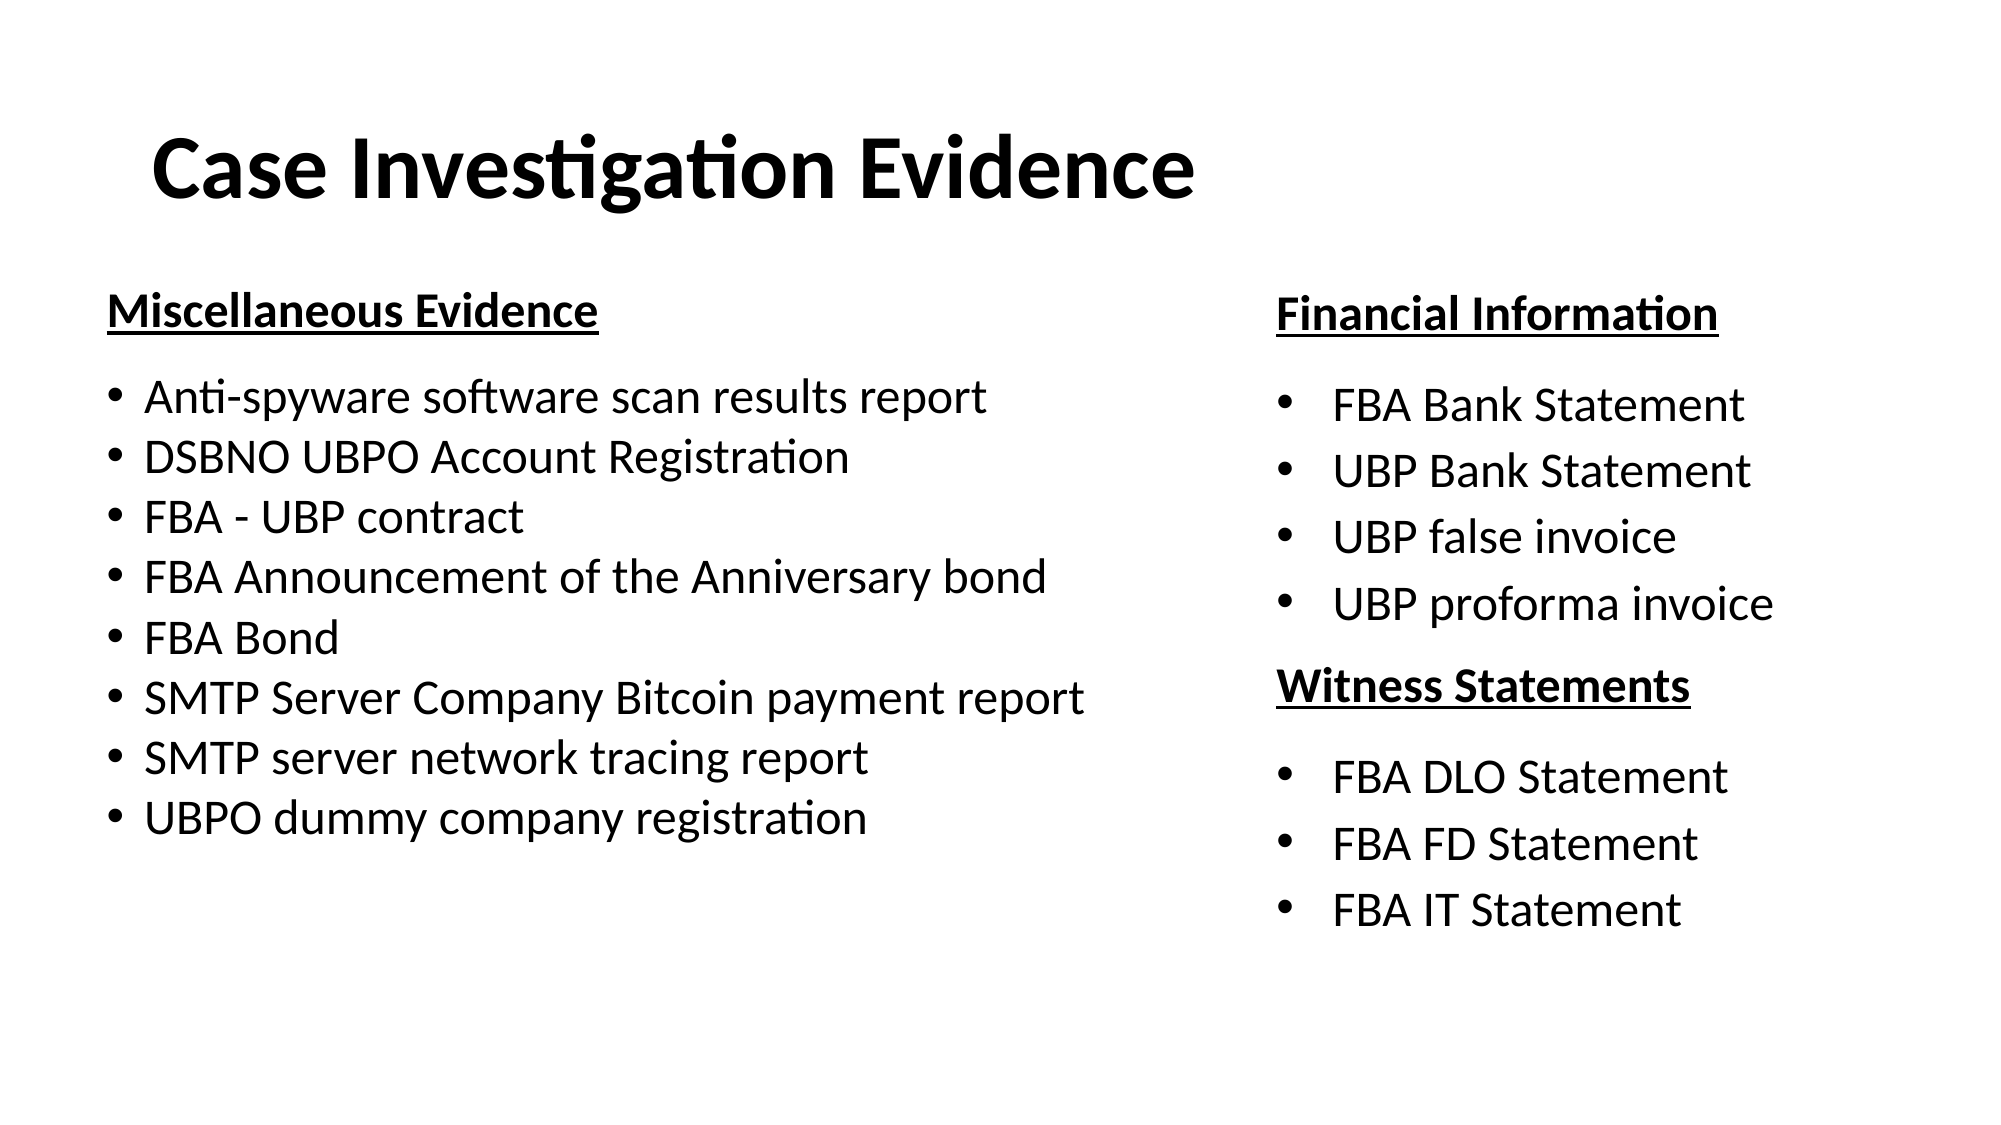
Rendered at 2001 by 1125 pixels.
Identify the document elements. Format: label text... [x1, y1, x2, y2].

list Miscellaneous Evidence Anti-spyware software scan results report DSBNO UBPO Account Registration FBA - UBP contract FBA Announcement of the Anniversary bond FBA Bond SMTP Server Company Bitcoin payment report SMTP server network tracing report UBPO dummy company registration [91, 277, 1229, 931]
title Case Investigation Evidence [137, 59, 1863, 278]
text_box Witness Statements FBA DLO Statement FBA FD Statement FBA IT Statement [1261, 645, 1887, 944]
text_box Financial Information FBA Bank Statement UBP Bank Statement UBP false invoice UBP proforma invoice [1261, 272, 1963, 638]
